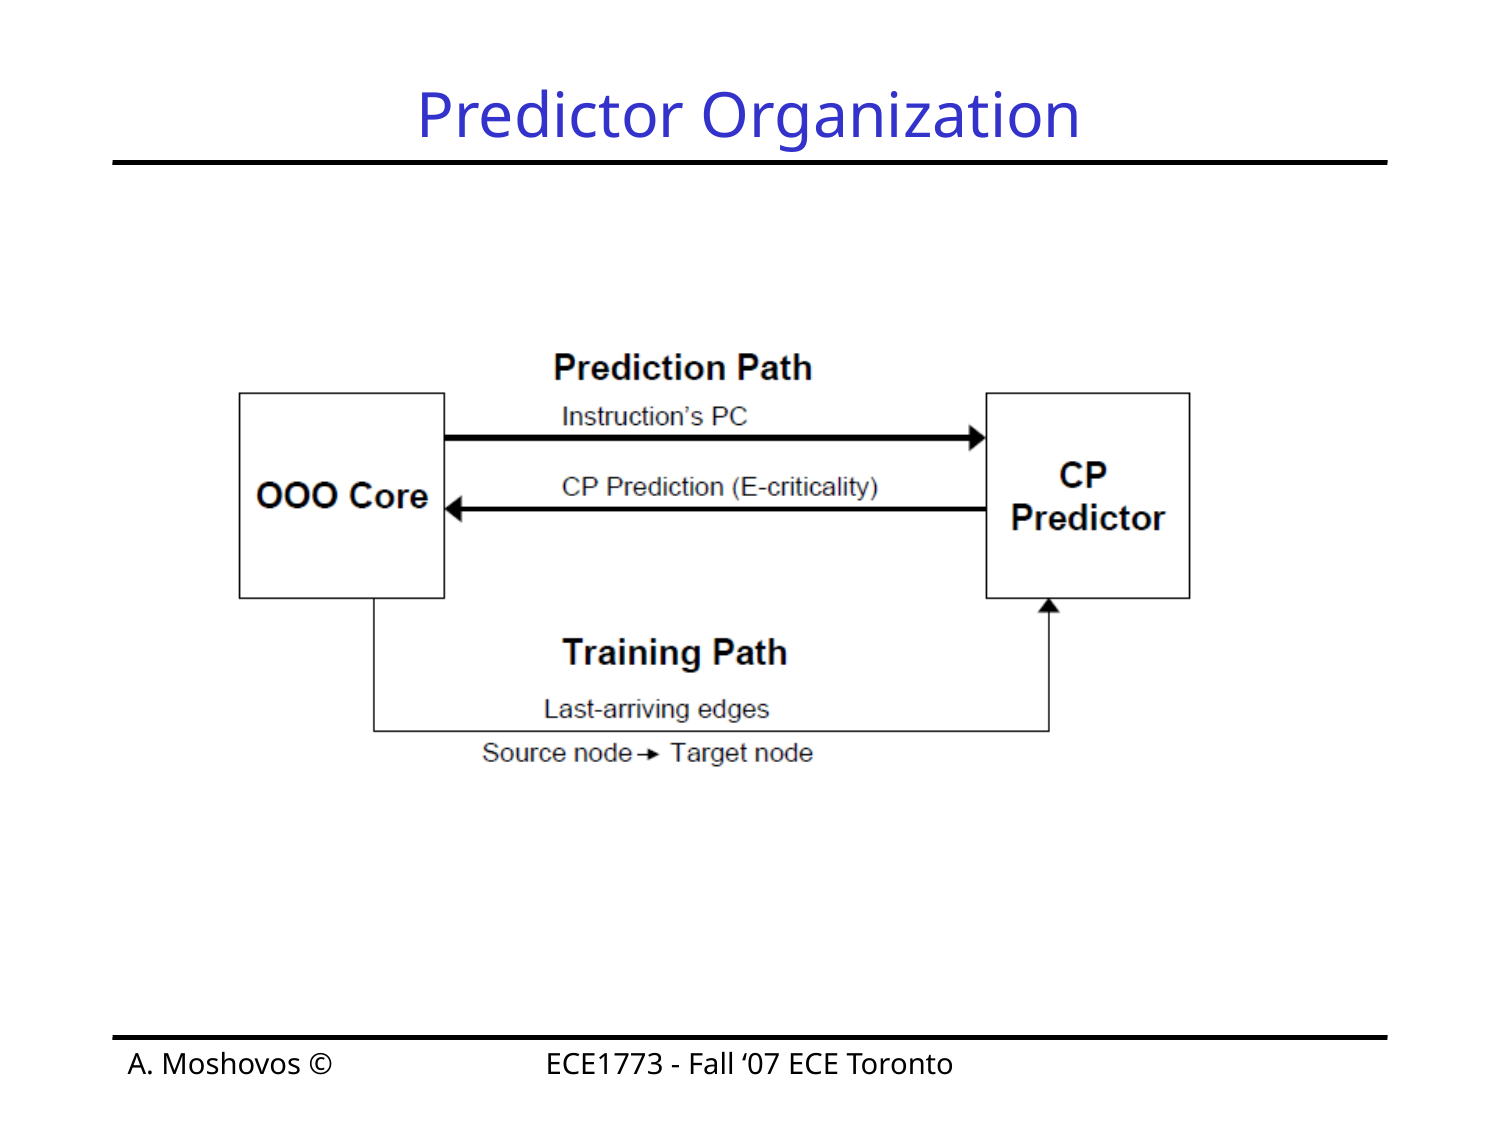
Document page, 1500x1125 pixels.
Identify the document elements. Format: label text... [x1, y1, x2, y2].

footer ECE1773 - Fall ‘07 ECE Toronto [487, 1037, 1013, 1101]
title Predictor Organization [112, 62, 1388, 163]
slide_number A. Moshovos © [112, 1037, 426, 1101]
picture [224, 327, 1276, 798]
